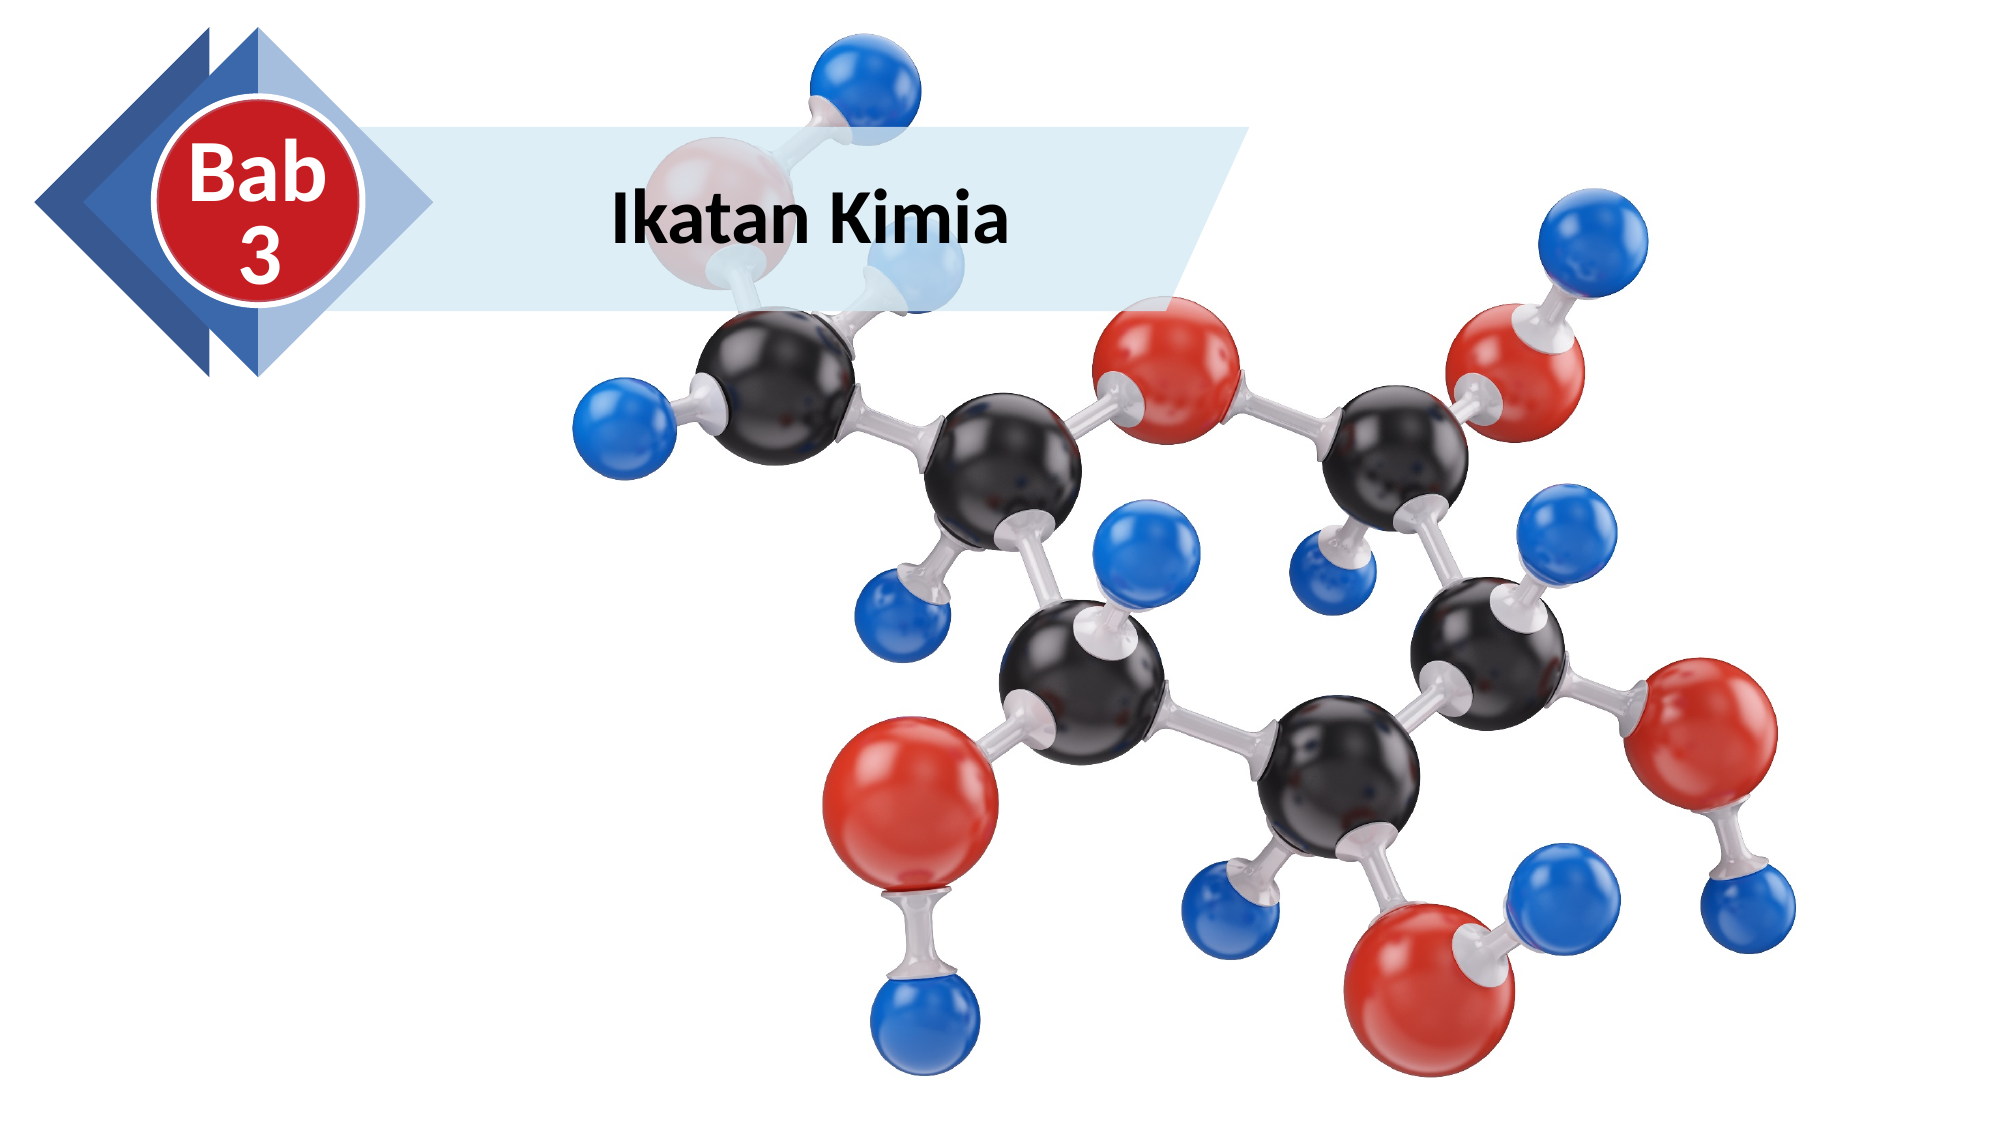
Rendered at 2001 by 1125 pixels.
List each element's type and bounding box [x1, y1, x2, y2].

text_box [258, 312, 324, 378]
text_box [82, 135, 150, 270]
picture [464, 0, 1965, 1125]
text_box [366, 111, 1401, 312]
text_box [192, 26, 259, 93]
text_box [150, 93, 366, 312]
text_box [34, 26, 210, 378]
text_box [192, 312, 258, 378]
text_box [258, 27, 325, 93]
